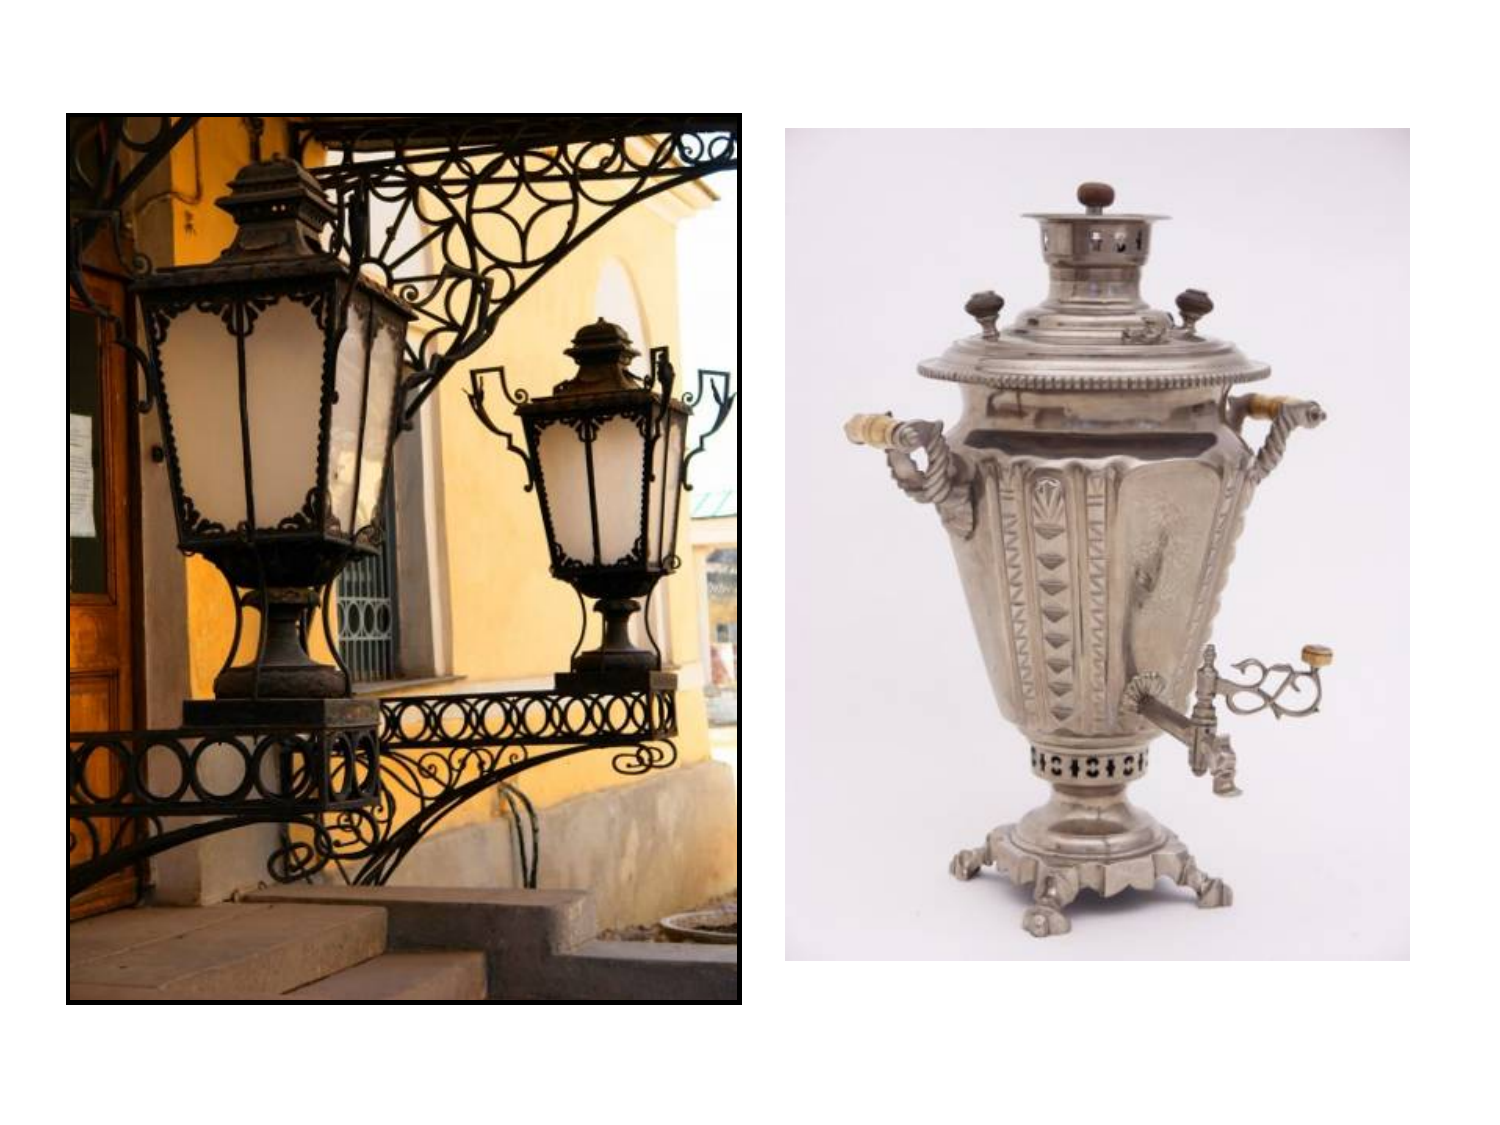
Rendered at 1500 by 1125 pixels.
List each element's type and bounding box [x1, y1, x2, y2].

picture [70, 116, 738, 1001]
picture [784, 128, 1410, 962]
